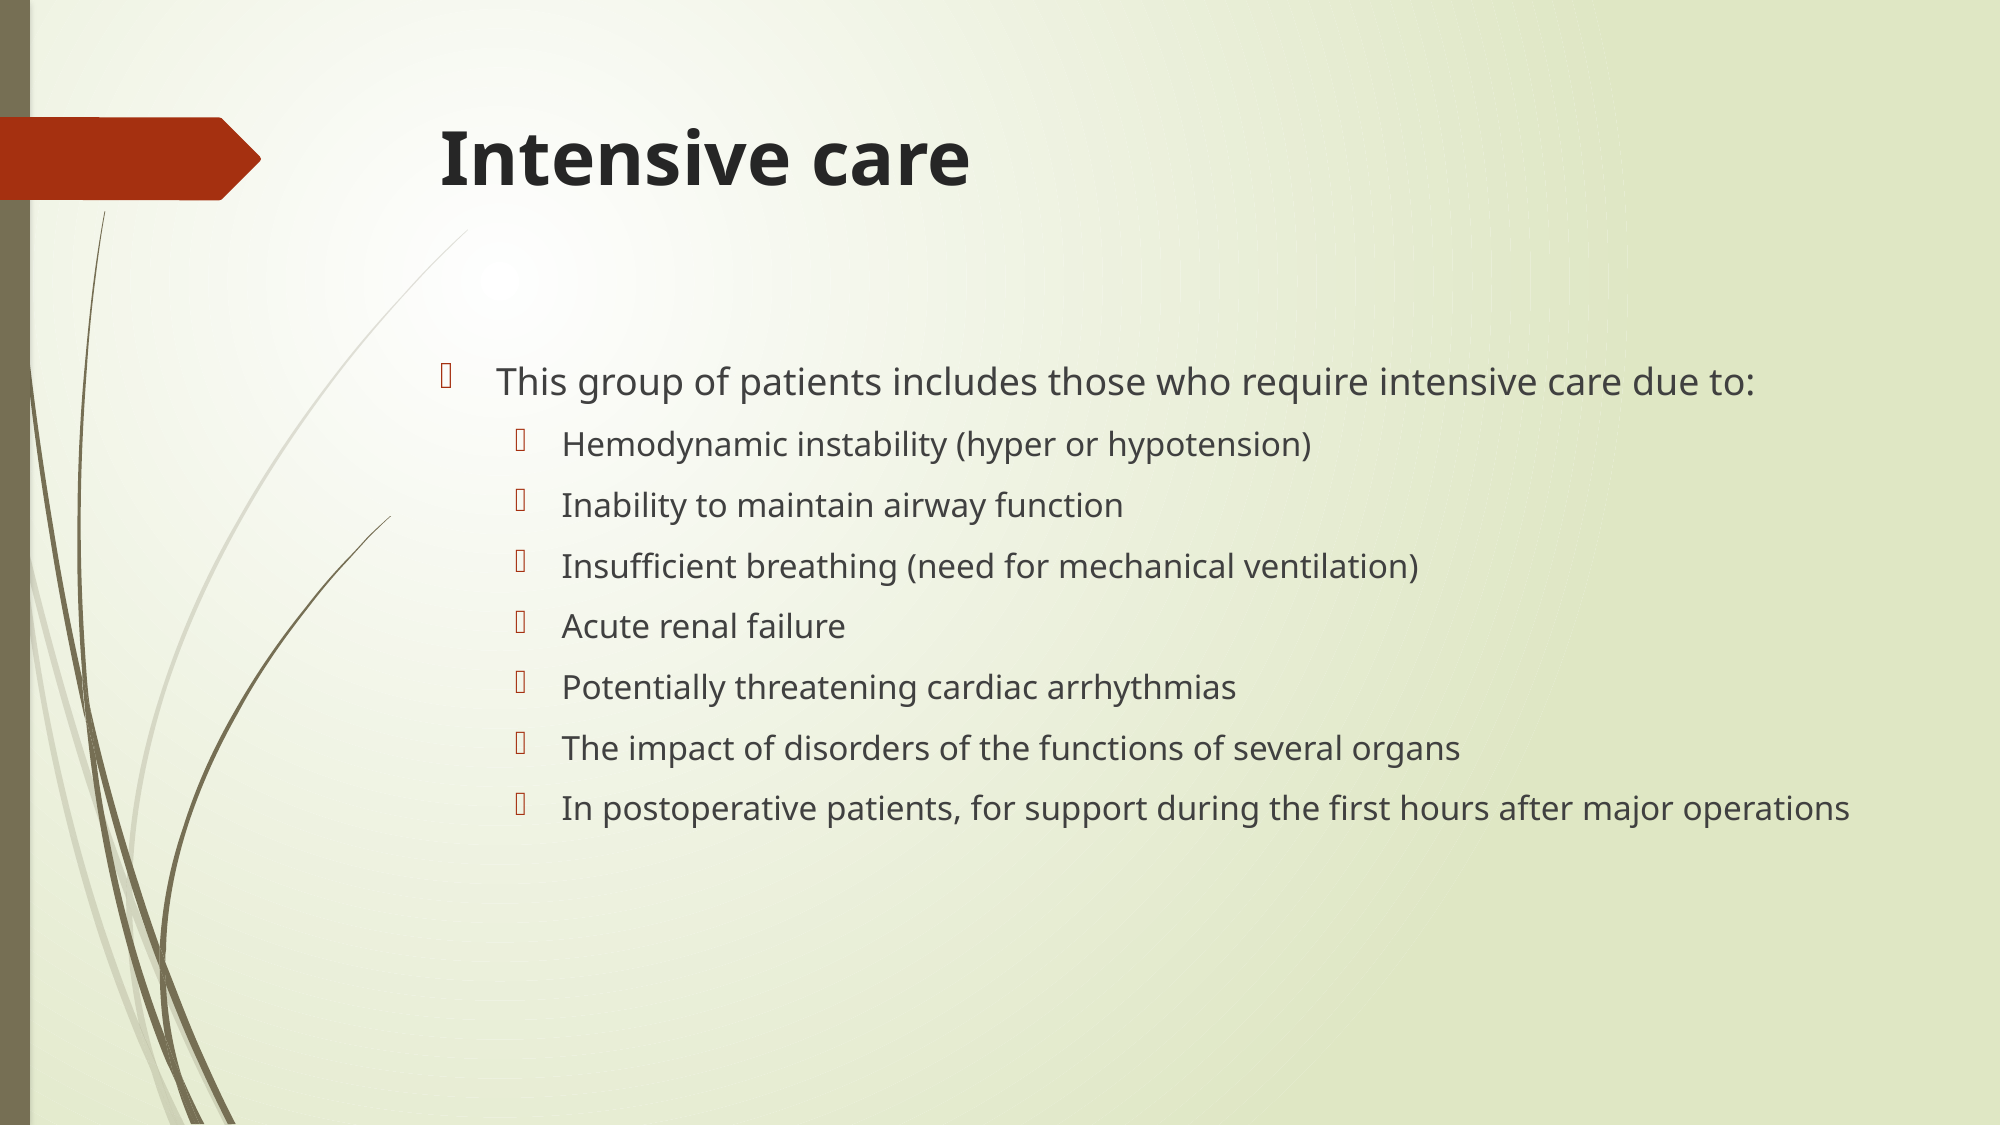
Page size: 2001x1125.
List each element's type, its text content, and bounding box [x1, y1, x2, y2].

list This group of patients includes those who require intensive care due to: Hemodynamic instability (hyper or hypotension) Inability to maintain airway function Insufficient breathing (need for mechanical ventilation) Acute renal failure Potentially threatening cardiac arrhythmias The impact of disorders of the functions of several organs In postoperative patients, for support during the first hours after major operations [424, 350, 1888, 970]
title Intensive care [425, 102, 1888, 313]
